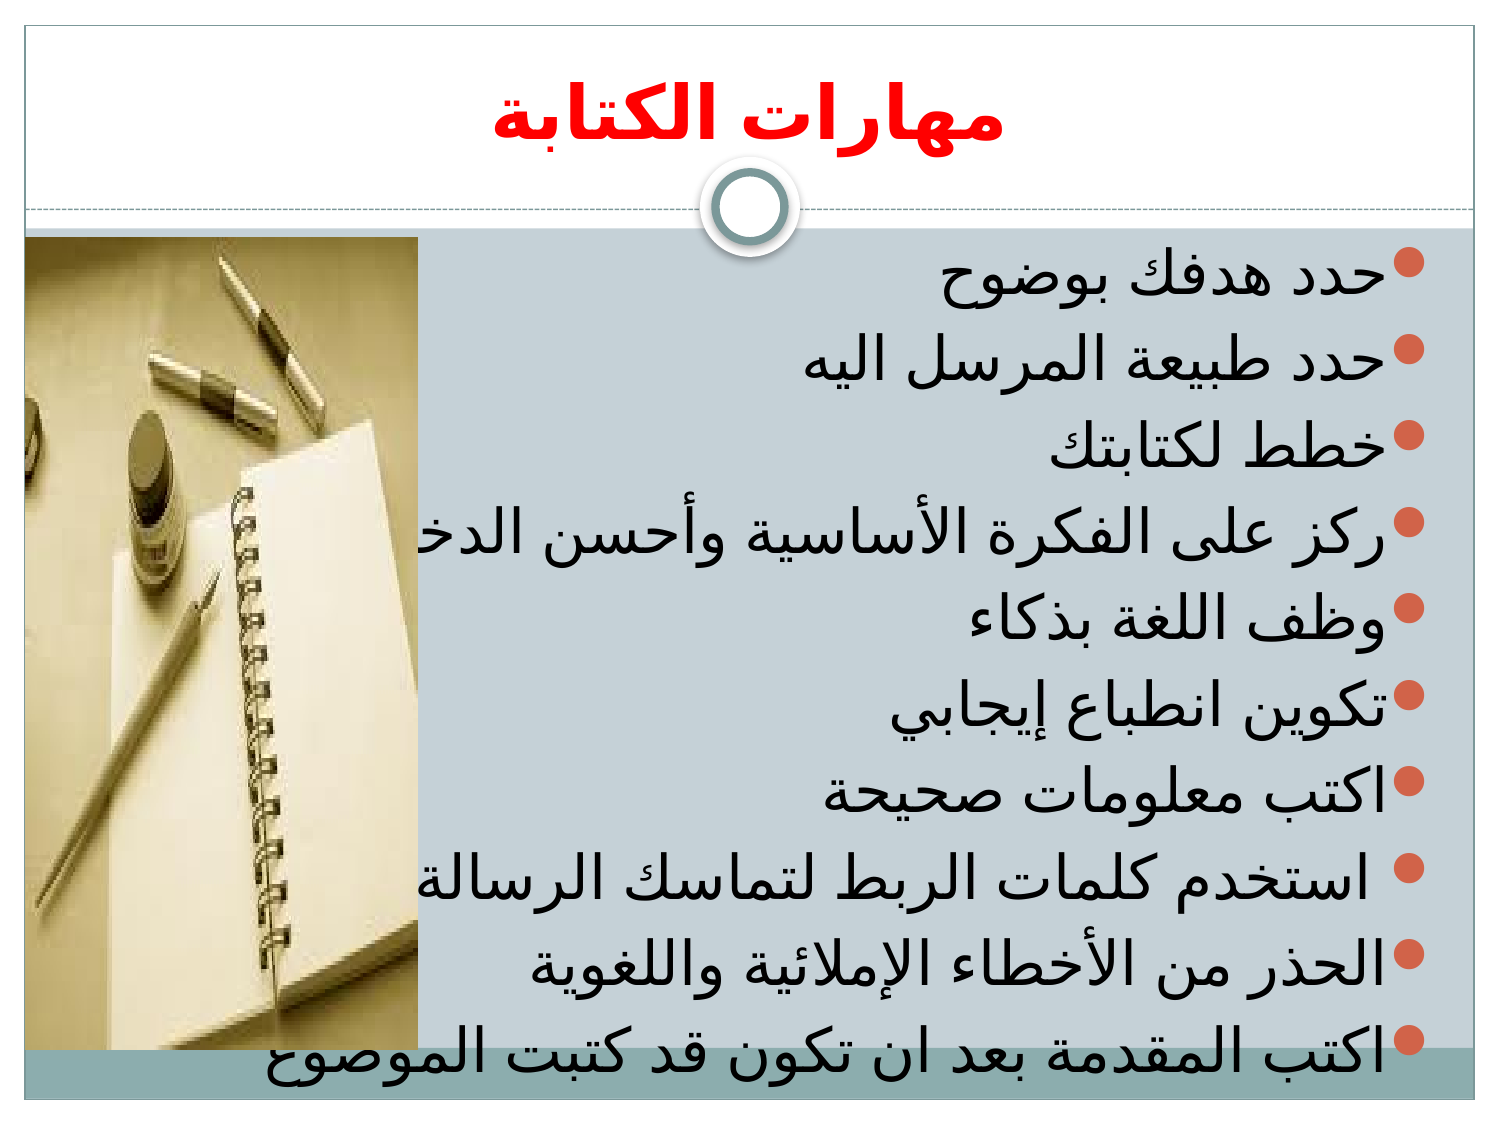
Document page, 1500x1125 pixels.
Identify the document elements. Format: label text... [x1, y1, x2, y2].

title مهارات الكتابة [49, 37, 1450, 162]
picture [25, 237, 419, 1051]
list حدد هدفك بوضوح حدد طبيعة المرسل اليه خطط لكتابتك ركز على الفكرة الأساسية وأحسن الدخول إليها وظف اللغة بذكاء تكوين انطباع إيجابي اكتب معلومات صحيحة استخدم كلمات الربط لتماسك الرسالة الحذر من الأخطاء الإملائية واللغوية اكتب المقدمة بعد ان تكون قد كتبت الموضوع [50, 224, 1445, 1100]
